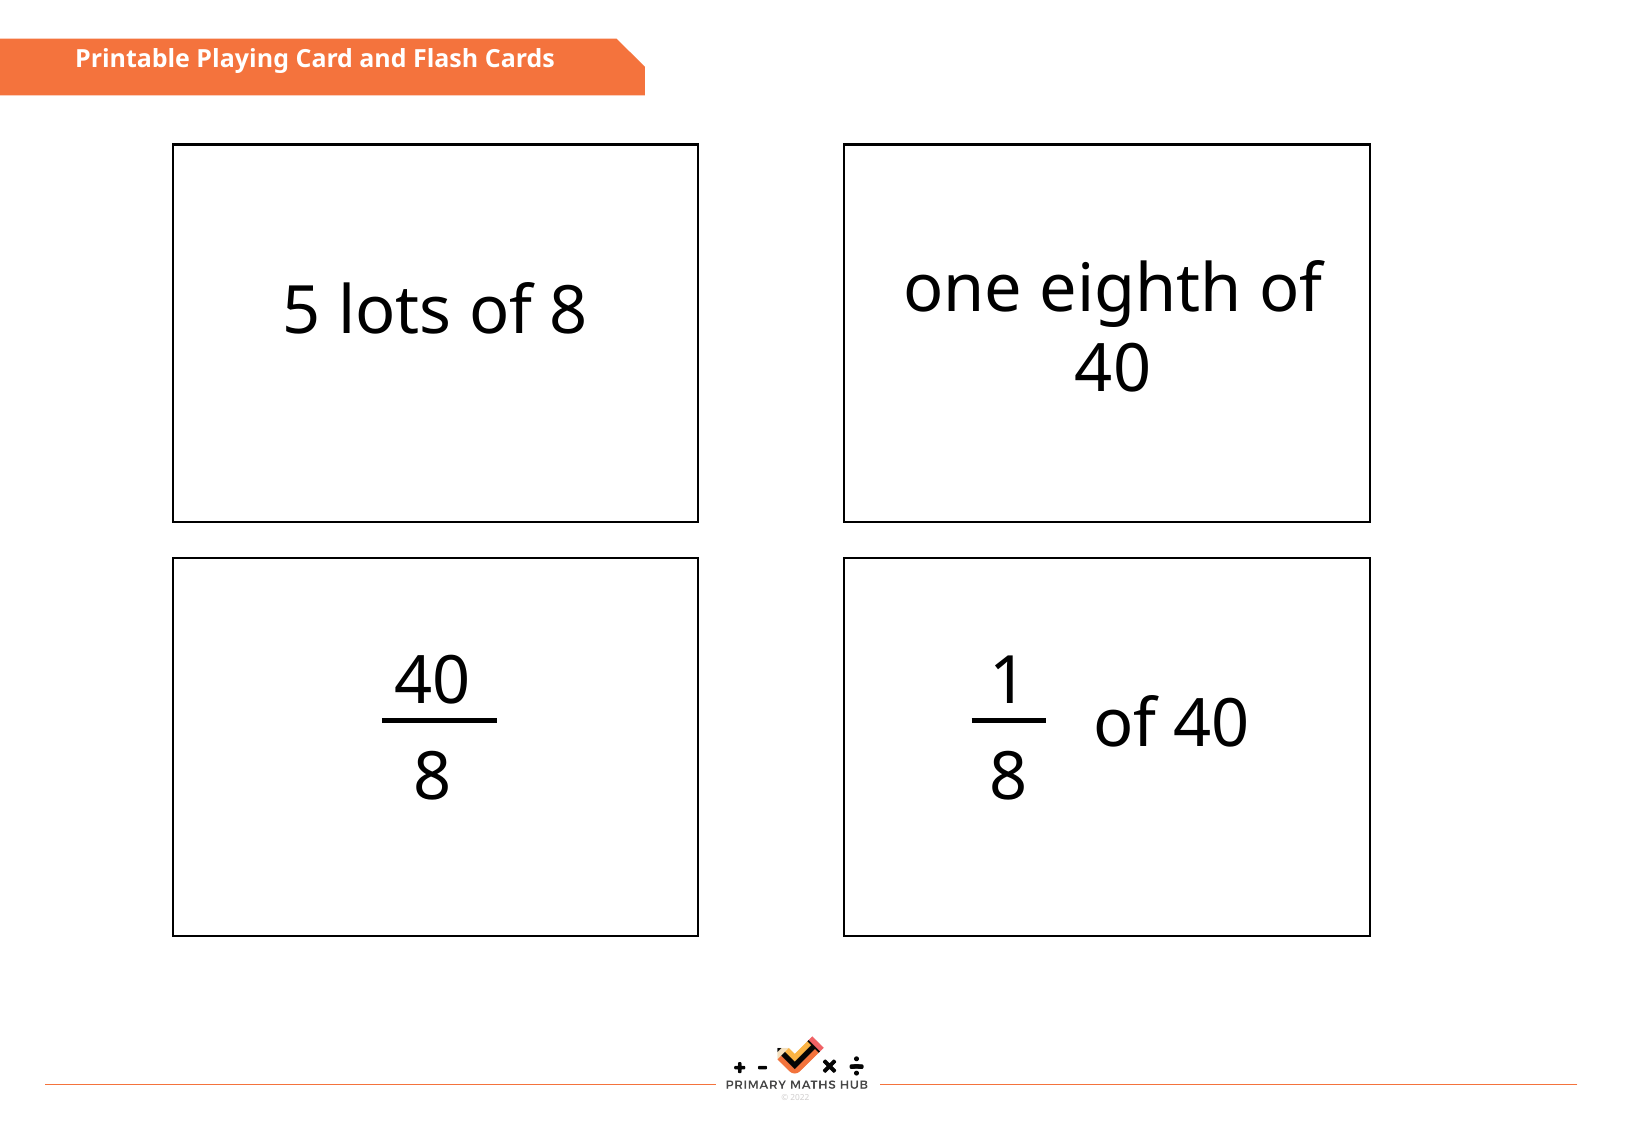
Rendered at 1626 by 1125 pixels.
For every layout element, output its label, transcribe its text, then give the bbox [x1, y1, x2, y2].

text_box [843, 143, 1371, 523]
table_cell 8 [972, 723, 1046, 815]
table_header 1 [972, 625, 1046, 718]
text_box [172, 355, 699, 523]
text_box Printable Playing Card and Flash Cards [0, 37, 646, 97]
picture [722, 1034, 872, 1094]
text_box 5 lots of 8 [172, 259, 699, 355]
table_header 40 [368, 625, 497, 720]
text_box one eighth of 40 [879, 237, 1347, 412]
text_box of 40 [1052, 672, 1292, 767]
text_box [172, 143, 699, 259]
table_cell 8 [368, 720, 497, 815]
text_box [843, 557, 1371, 937]
text_box © 2022 [720, 1084, 870, 1110]
text_box [172, 557, 699, 937]
